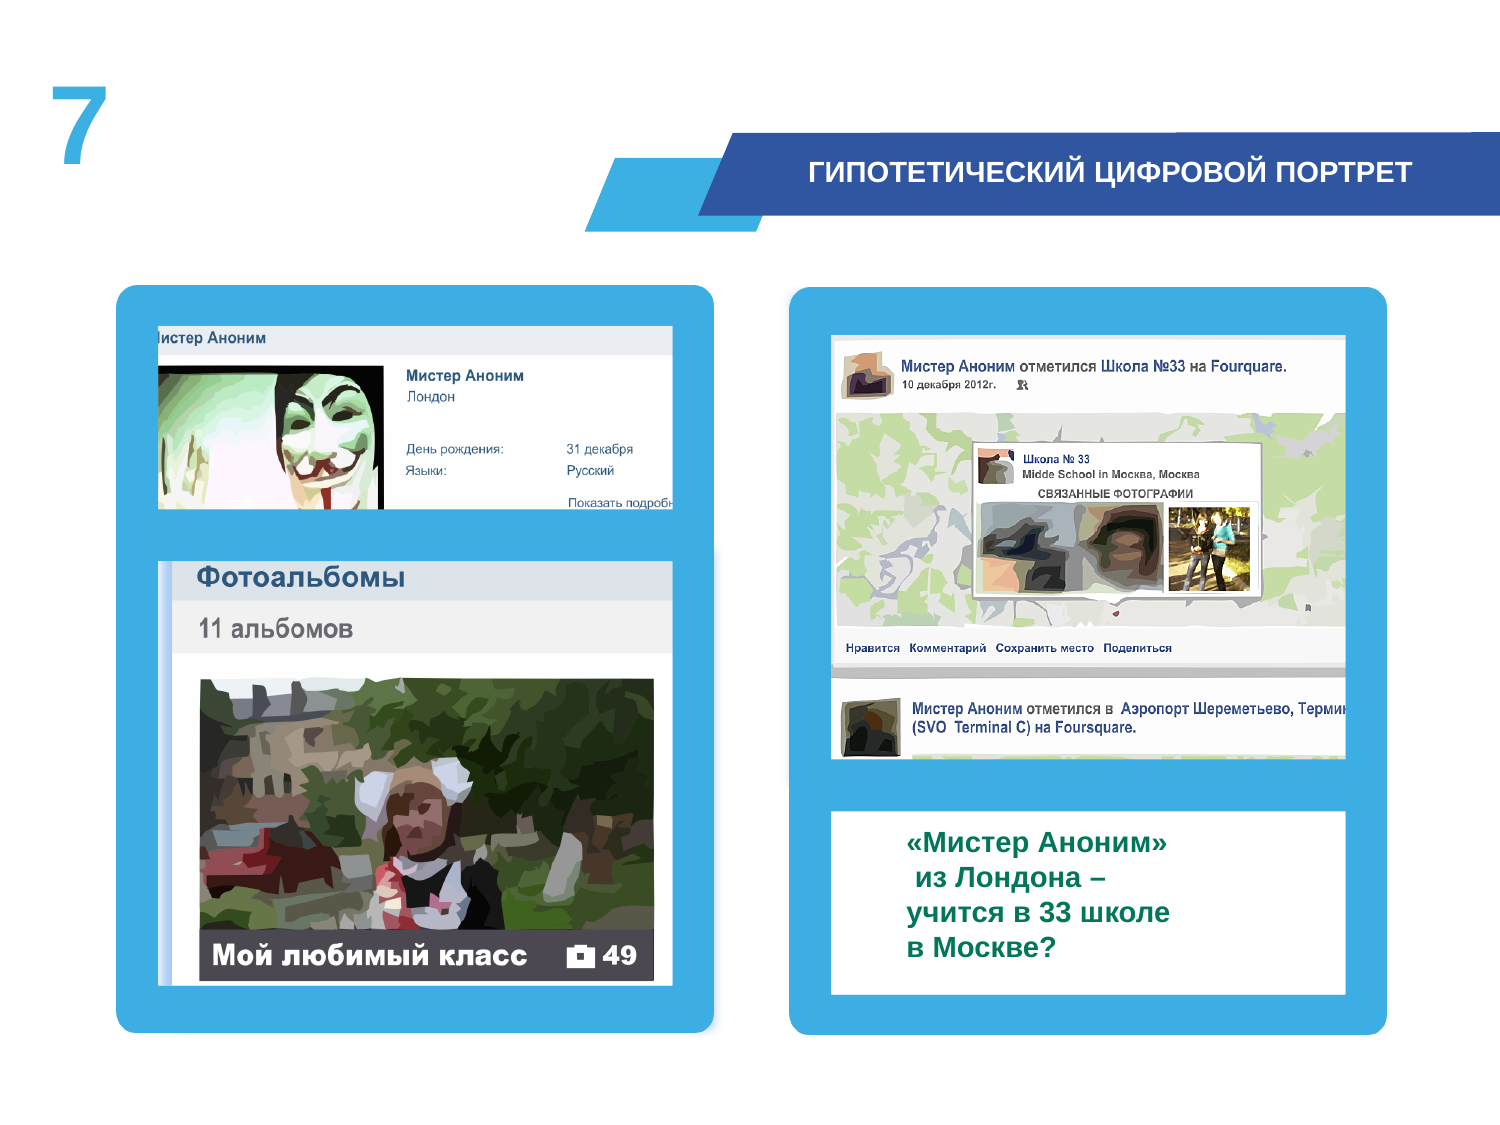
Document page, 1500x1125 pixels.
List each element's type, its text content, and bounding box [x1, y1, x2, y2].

picture [789, 287, 1388, 1036]
picture [116, 285, 715, 1033]
text_box 7 [33, 78, 183, 161]
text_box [584, 132, 1500, 232]
